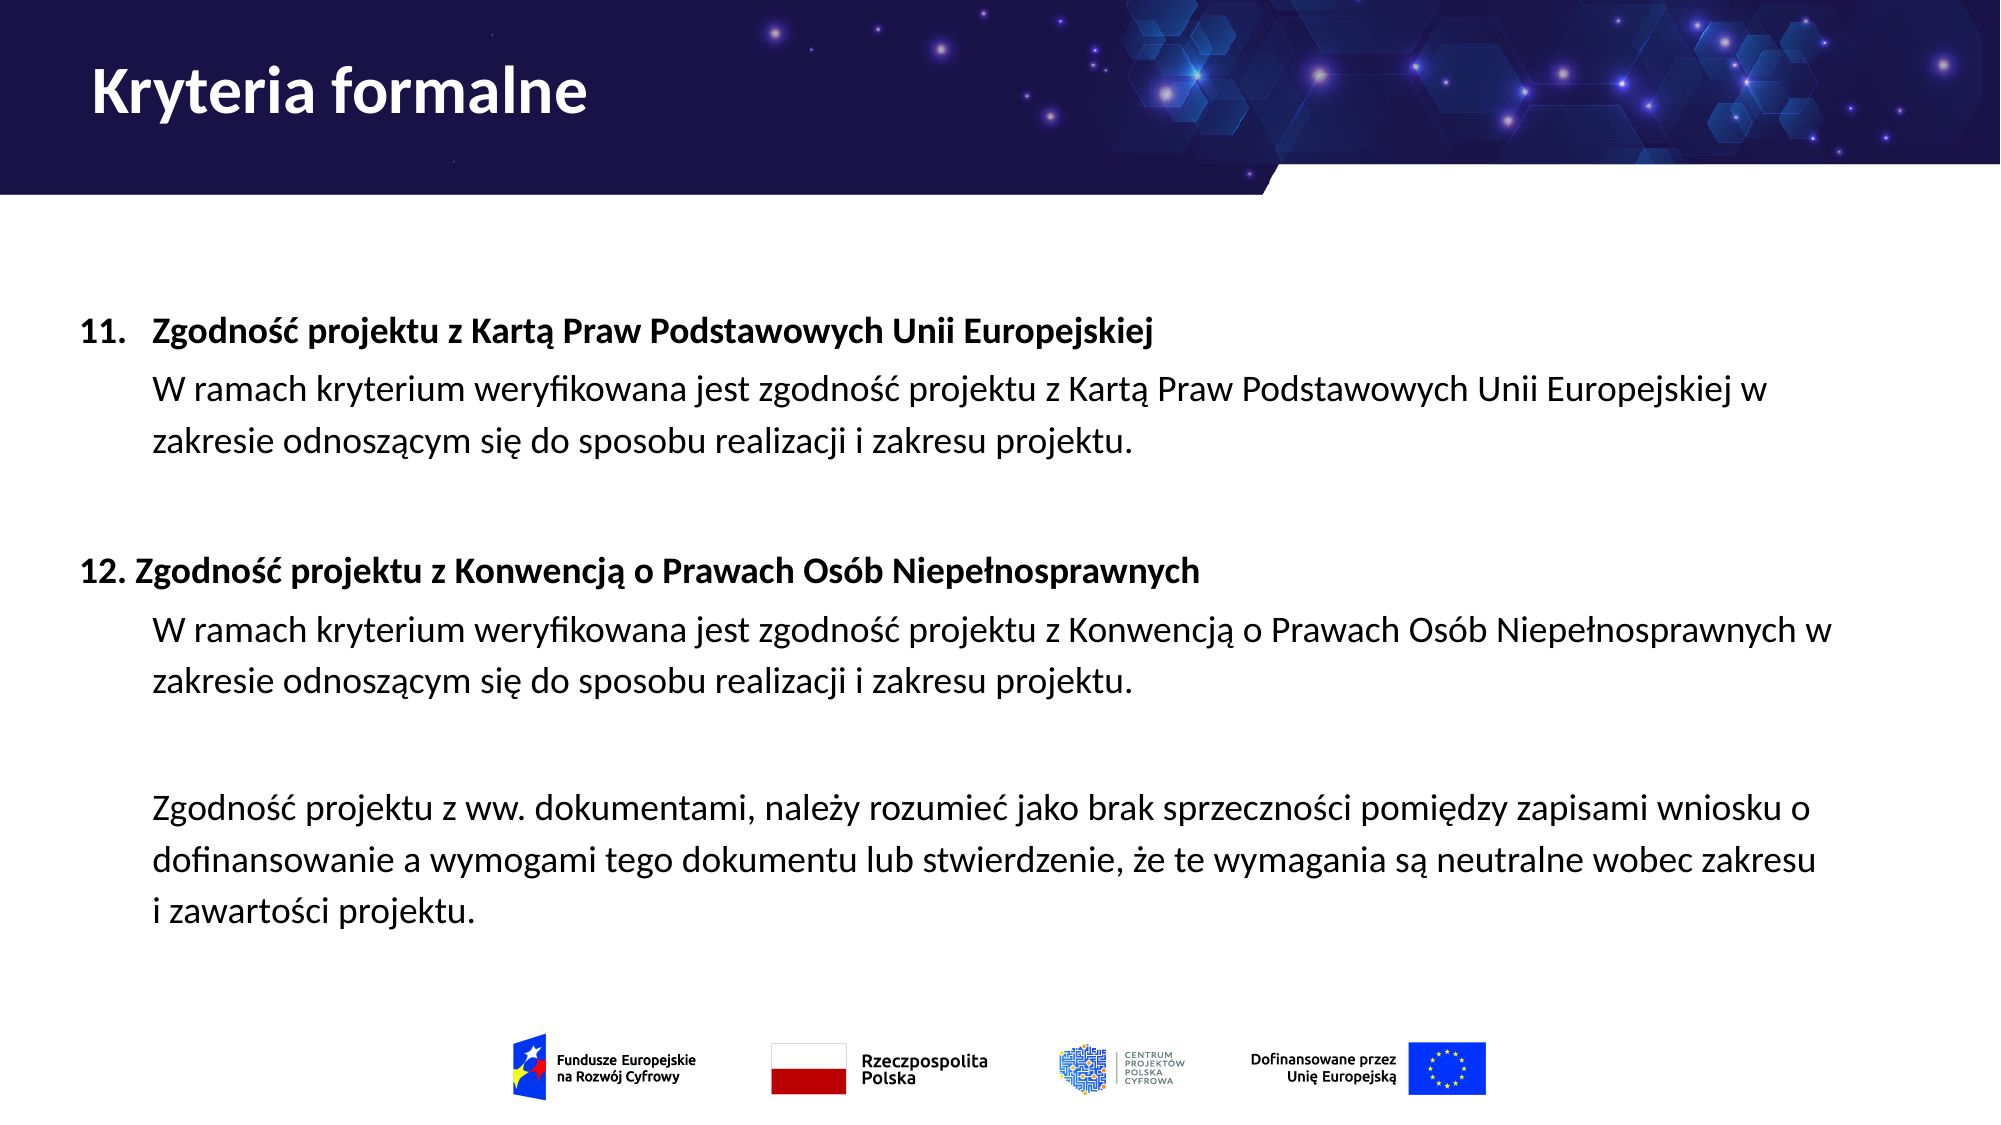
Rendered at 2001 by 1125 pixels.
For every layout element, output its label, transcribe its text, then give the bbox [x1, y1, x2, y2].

picture [491, 1011, 1509, 1122]
picture [0, 0, 2000, 195]
list Zgodność projektu z Kartą Praw Podstawowych Unii Europejskiej W ramach kryterium weryfikowana jest zgodność projektu z Kartą Praw Podstawowych Unii Europejskiej w zakresie odnoszącym się do sposobu realizacji i zakresu projektu. Zgodność projektu z Konwencją o Prawach Osób Niepełnosprawnych W ramach kryterium weryfikowana jest zgodność projektu z Konwencją o Prawach Osób Niepełnosprawnych w zakresie odnoszącym się do sposobu realizacji i zakresu projektu. Zgodność projektu z ww. dokumentami, należy rozumieć jako brak sprzeczności pomiędzy zapisami wniosku o dofinansowanie a wymogami tego dokumentu lub stwierdzenie, że te wymagania są neutralne wobec zakresu i zawartości projektu. [64, 238, 1849, 962]
title Kryteria formalne [77, 46, 1863, 136]
